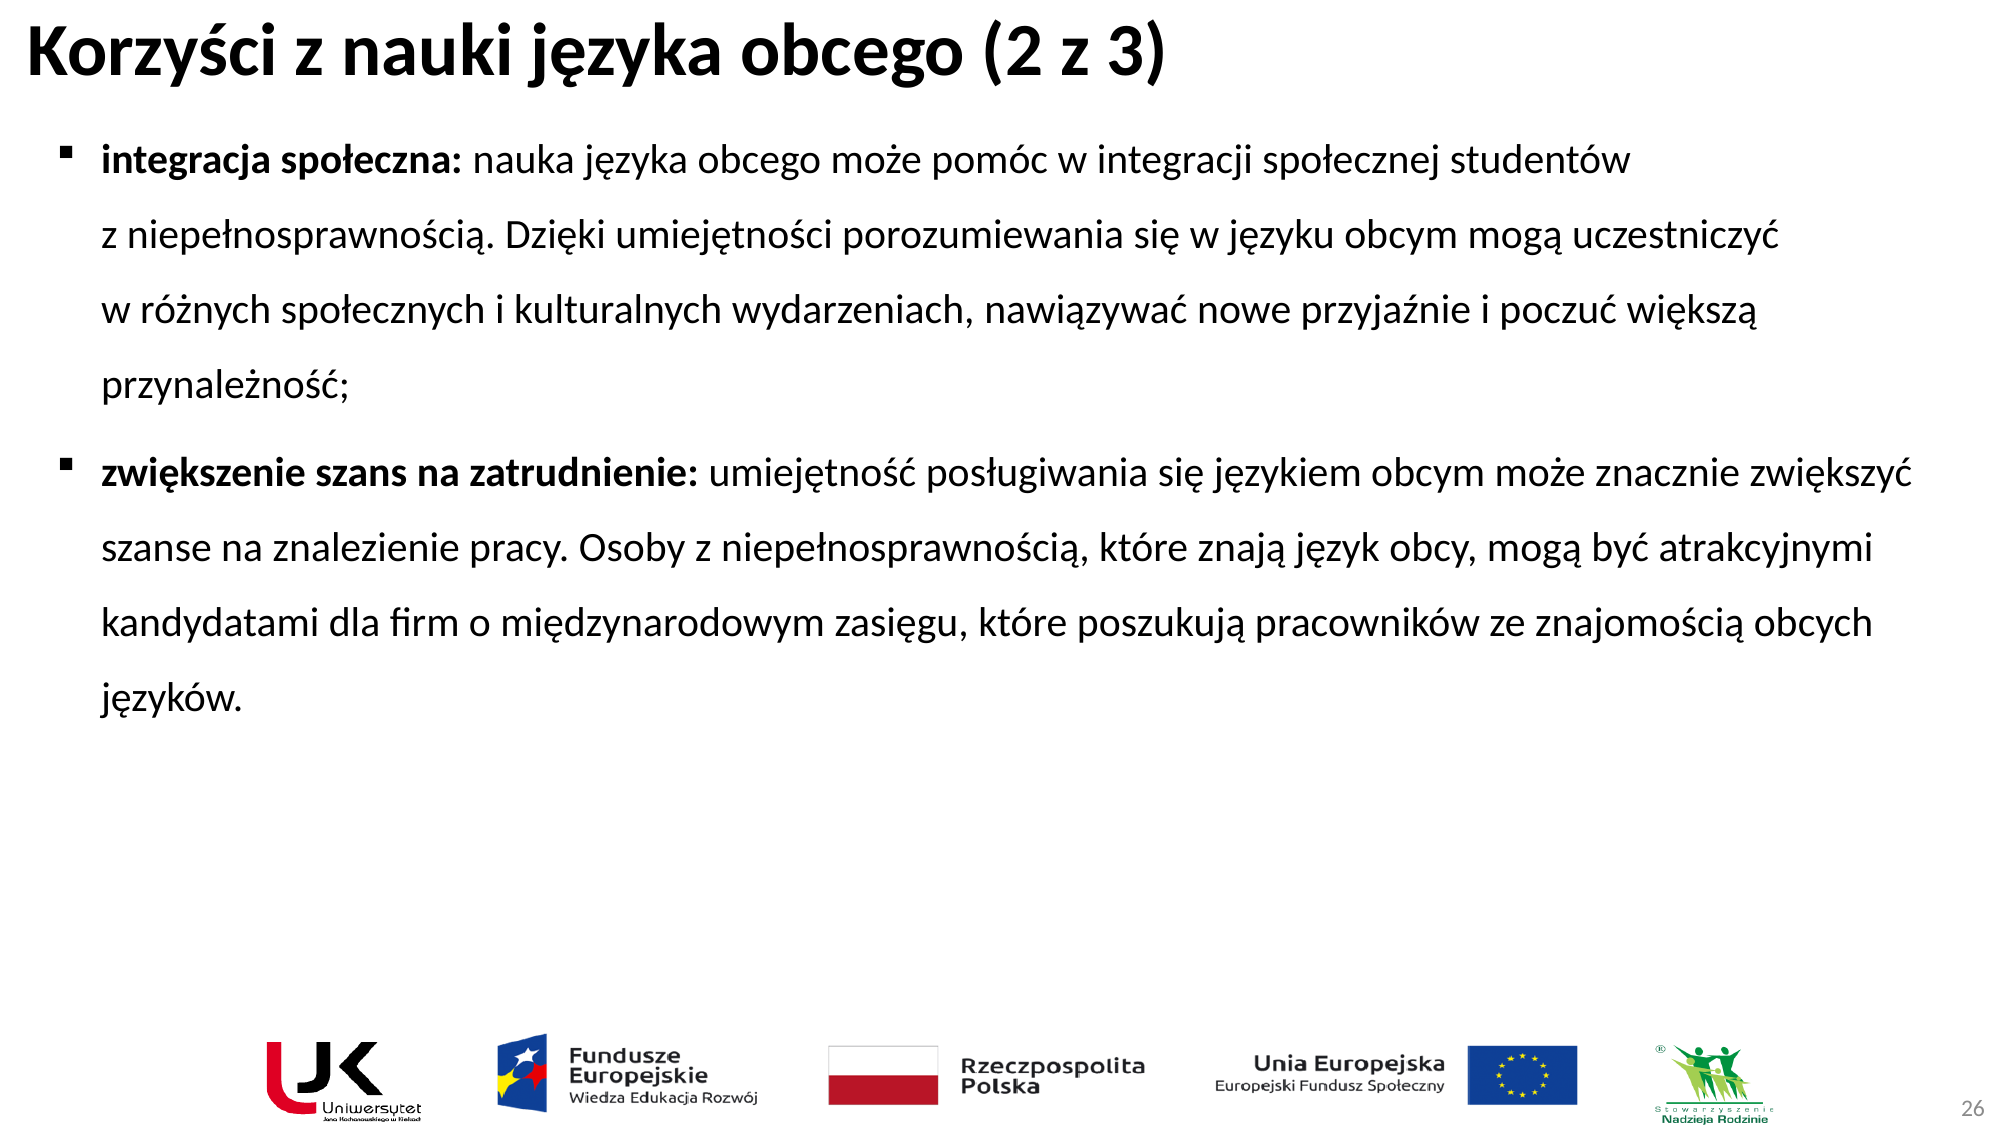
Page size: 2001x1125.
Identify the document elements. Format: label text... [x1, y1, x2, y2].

picture [266, 1042, 421, 1122]
slide_number 26 [1832, 1089, 2000, 1125]
text_box integracja społeczna: nauka języka obcego może pomóc w integracji społecznej studentów z niepełnosprawnością. Dzięki umiejętności porozumiewania się w języku obcym mogą uczestniczyć w różnych społecznych i kulturalnych wydarzeniach, nawiązywać nowe przyjaźnie i poczuć większą przynależność; zwiększenie szans na zatrudnienie: umiejętność posługiwania się językiem obcym może znacznie zwiększyć szanse na znalezienie pracy. Osoby z niepełnosprawnością, które znają język obcy, mogą być atrakcyjnymi kandydatami dla firm o międzynarodowym zasięgu, które poszukują pracowników ze znajomością obcych języków. [27, 107, 1930, 726]
title Korzyści z nauki języka obcego (2 z 3) [27, 0, 1551, 107]
picture [463, 1004, 1613, 1125]
picture [1655, 1044, 1774, 1125]
